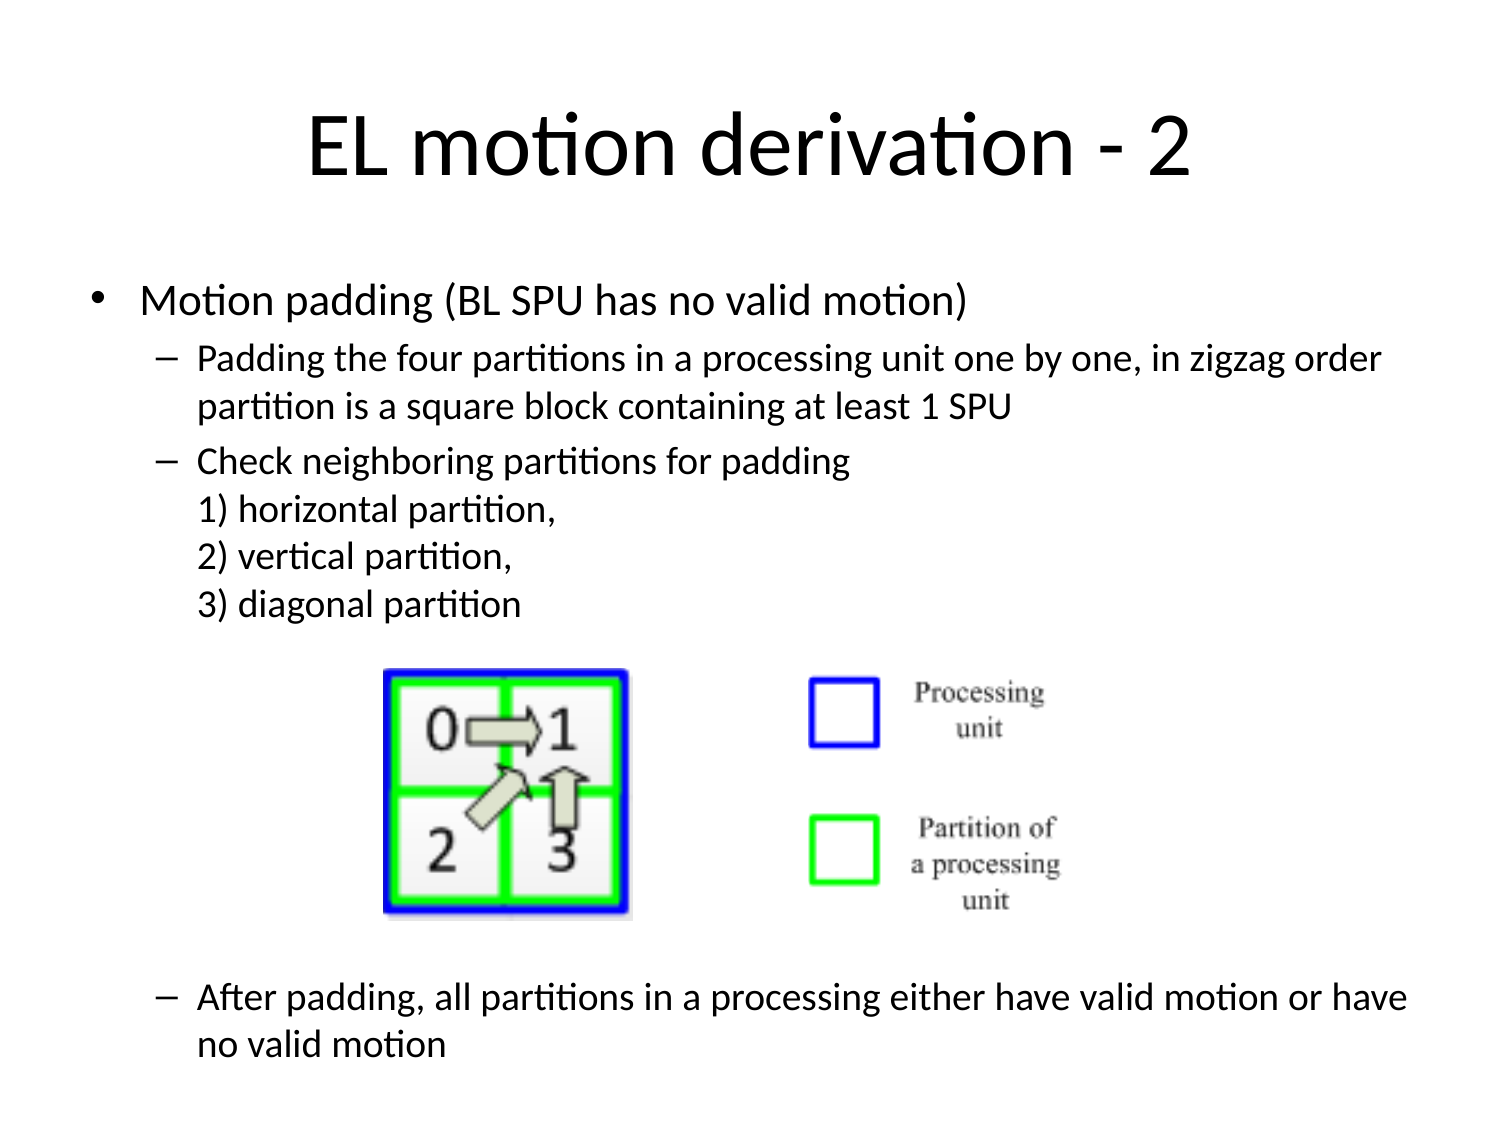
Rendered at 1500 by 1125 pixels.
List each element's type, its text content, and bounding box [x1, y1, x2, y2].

picture [382, 668, 633, 922]
picture [808, 668, 1070, 919]
list Motion padding (BL SPU has no valid motion) Padding the four partitions in a processing unit one by one, in zigzag order partition is a square block containing at least 1 SPU Check neighboring partitions for padding 1) horizontal partition, 2) vertical partition, 3) diagonal partition After padding, all partitions in a processing either have valid motion or have no valid motion [75, 262, 1425, 1094]
title EL motion derivation - 2 [75, 45, 1425, 233]
